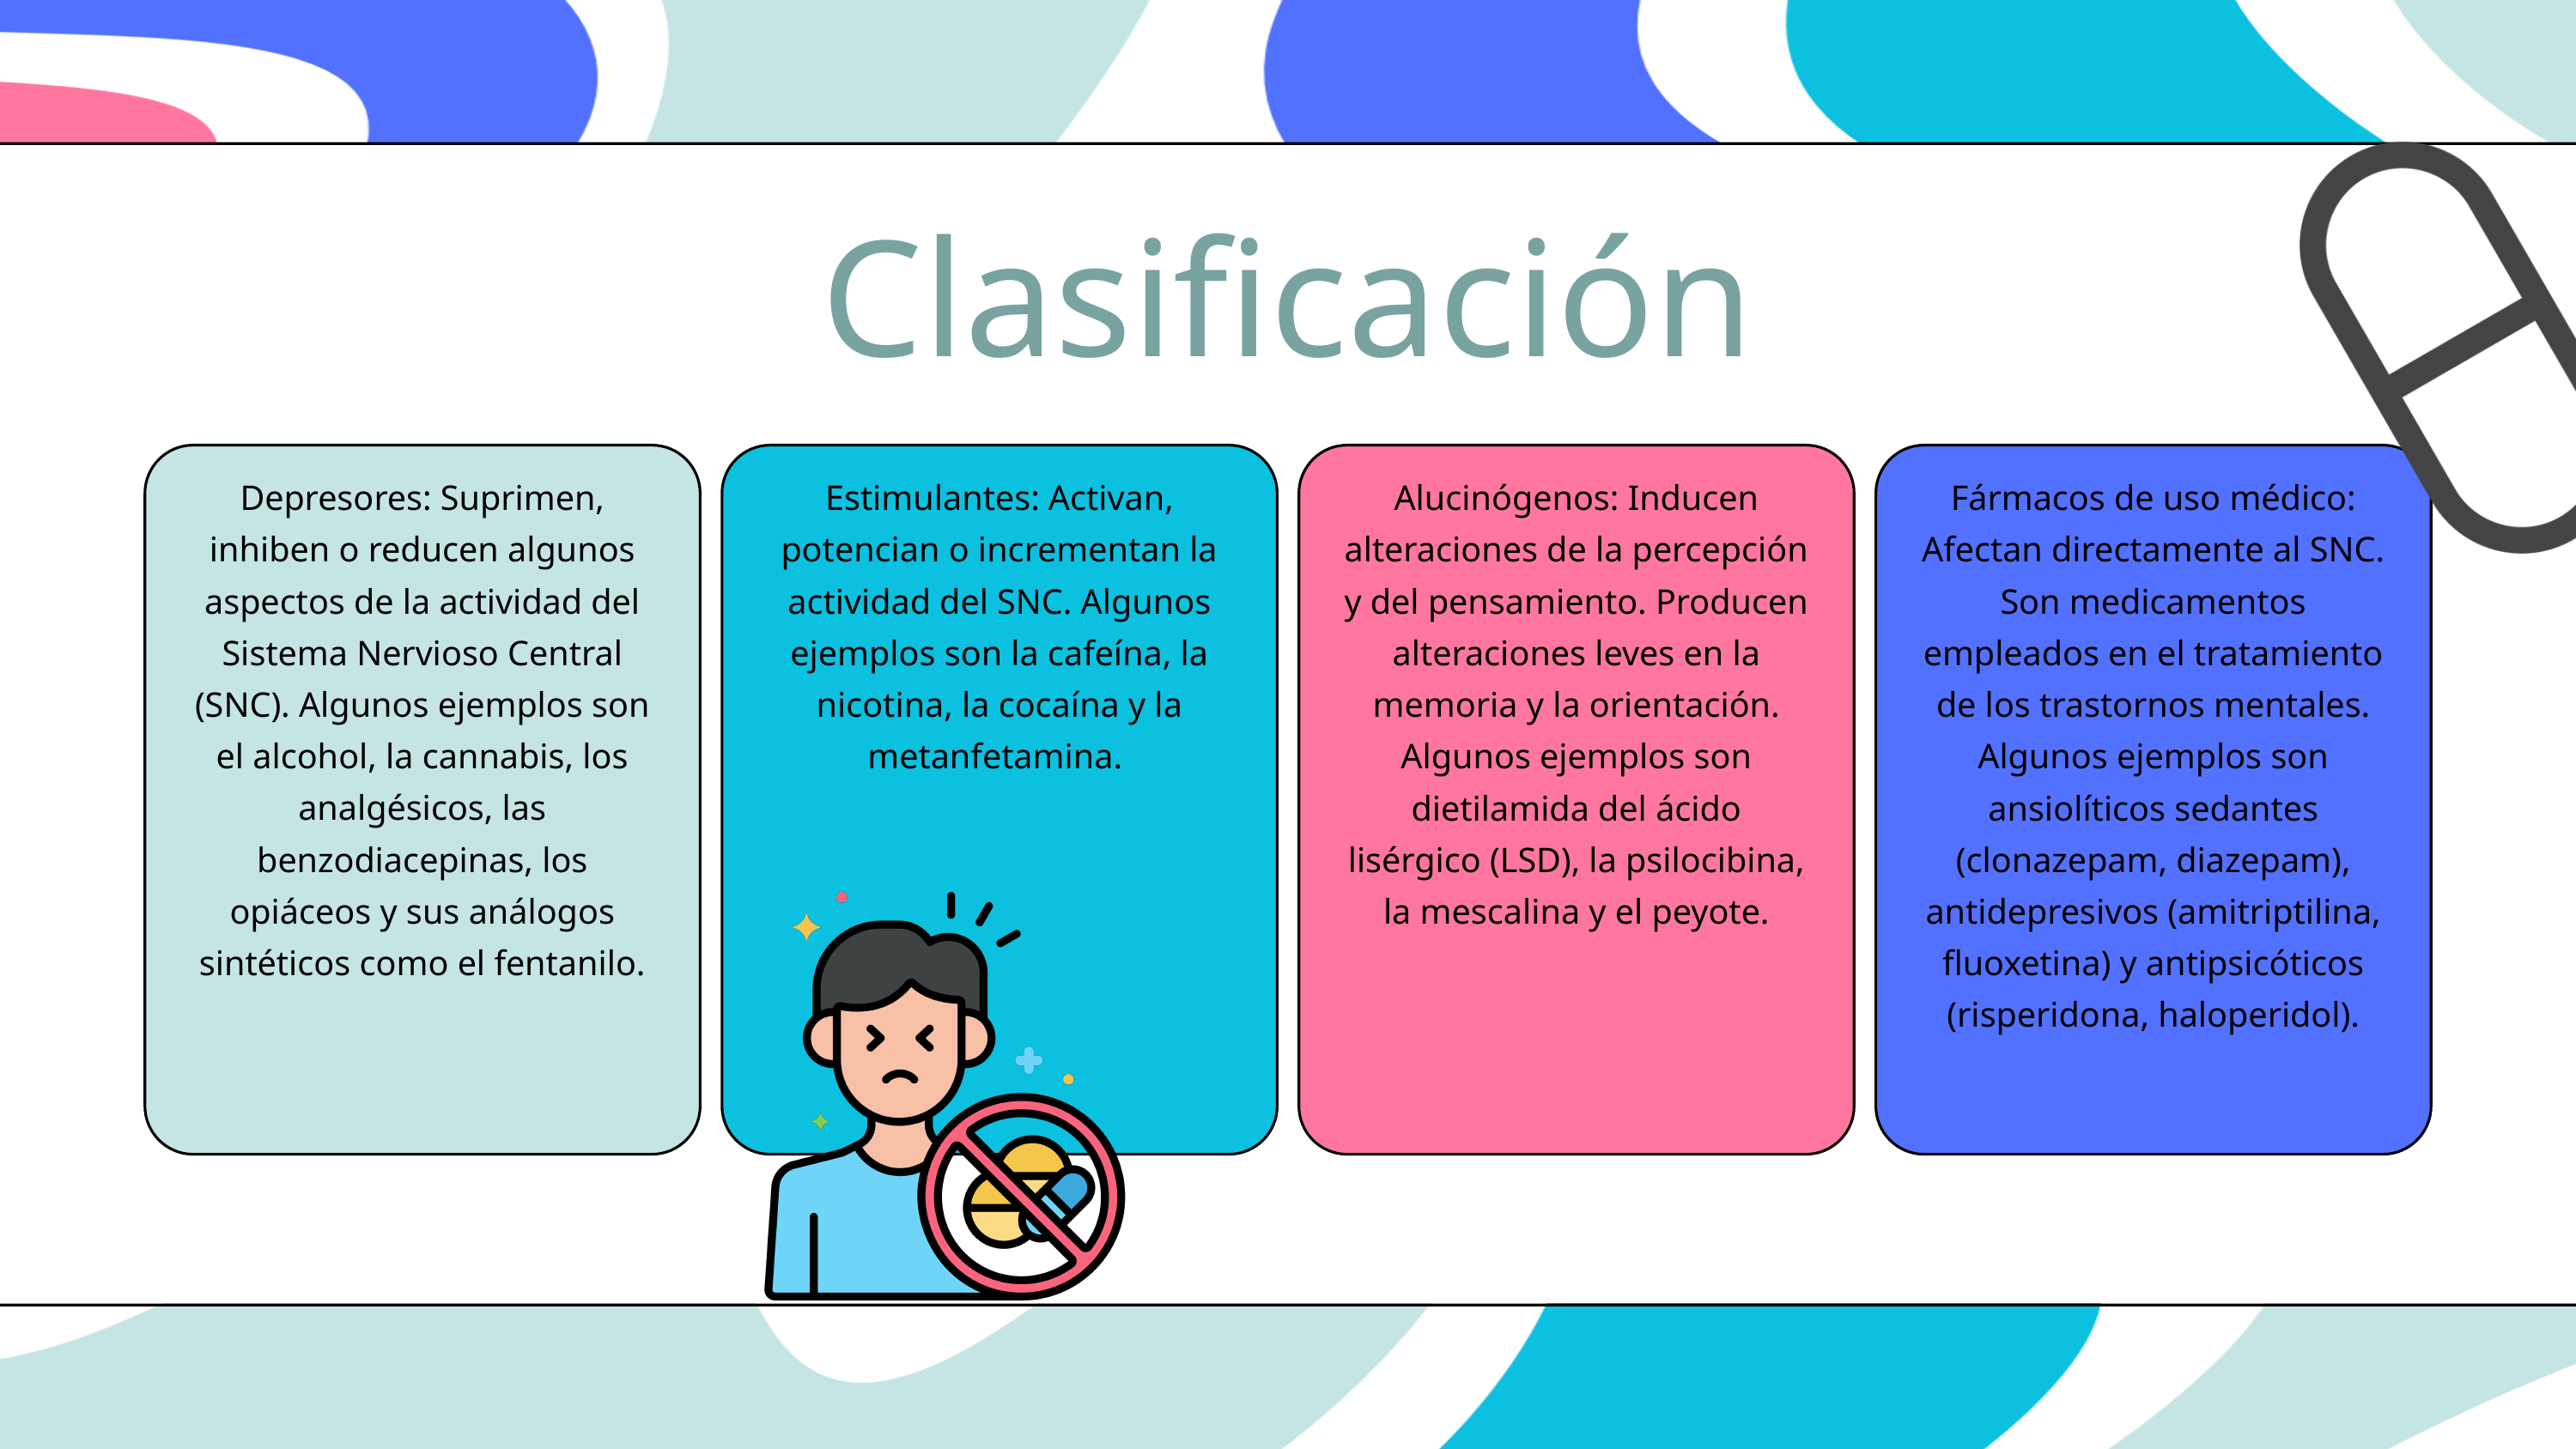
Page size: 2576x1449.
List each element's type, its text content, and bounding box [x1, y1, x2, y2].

text_box [2300, 142, 2576, 555]
text_box Clasificación [432, 252, 2144, 390]
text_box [144, 445, 701, 1155]
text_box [1875, 445, 2432, 1155]
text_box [1298, 445, 1855, 1155]
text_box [721, 445, 1278, 1155]
text_box [764, 1161, 1131, 1301]
text_box [0, 0, 2576, 143]
text_box [0, 1306, 2576, 1449]
